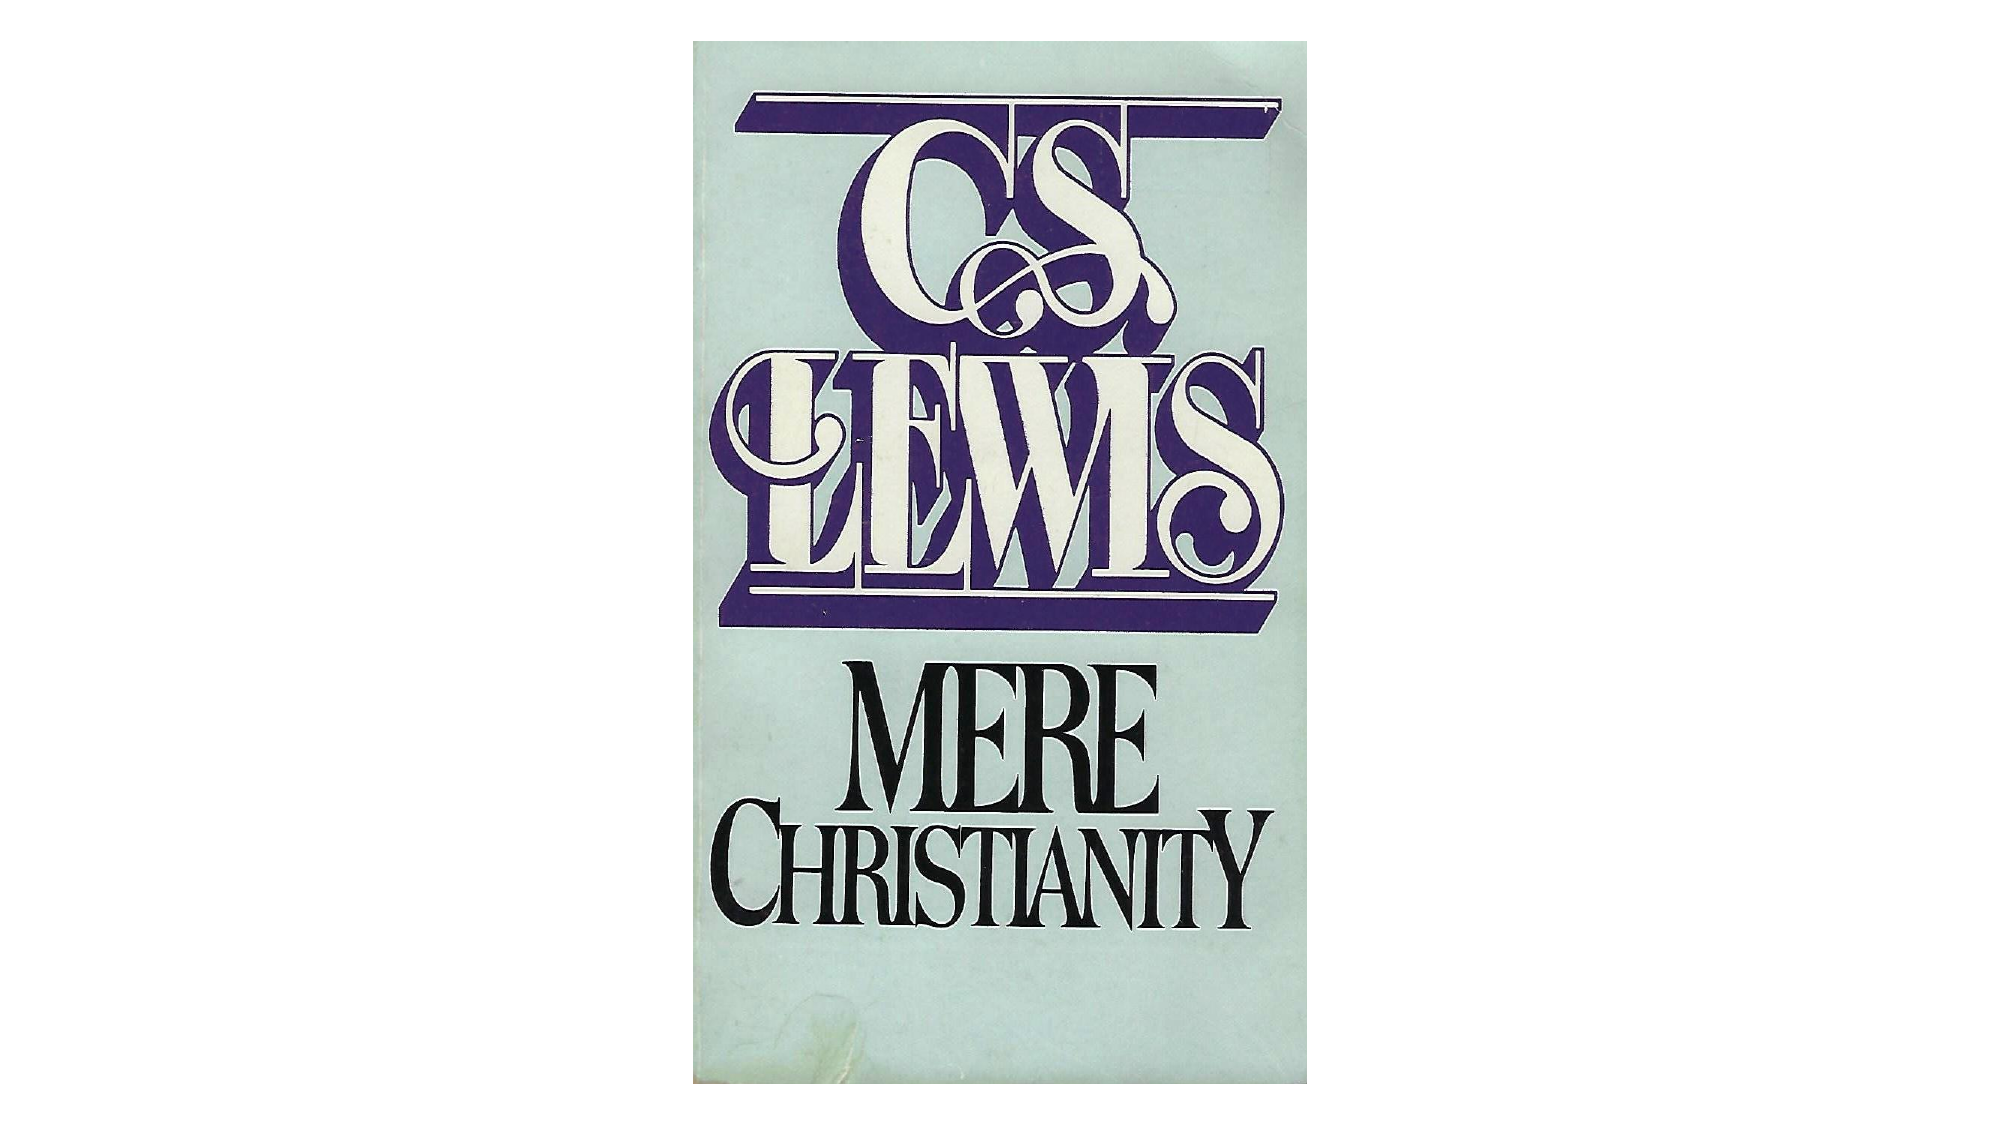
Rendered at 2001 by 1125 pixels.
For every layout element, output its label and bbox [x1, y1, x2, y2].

picture [693, 41, 1307, 1084]
